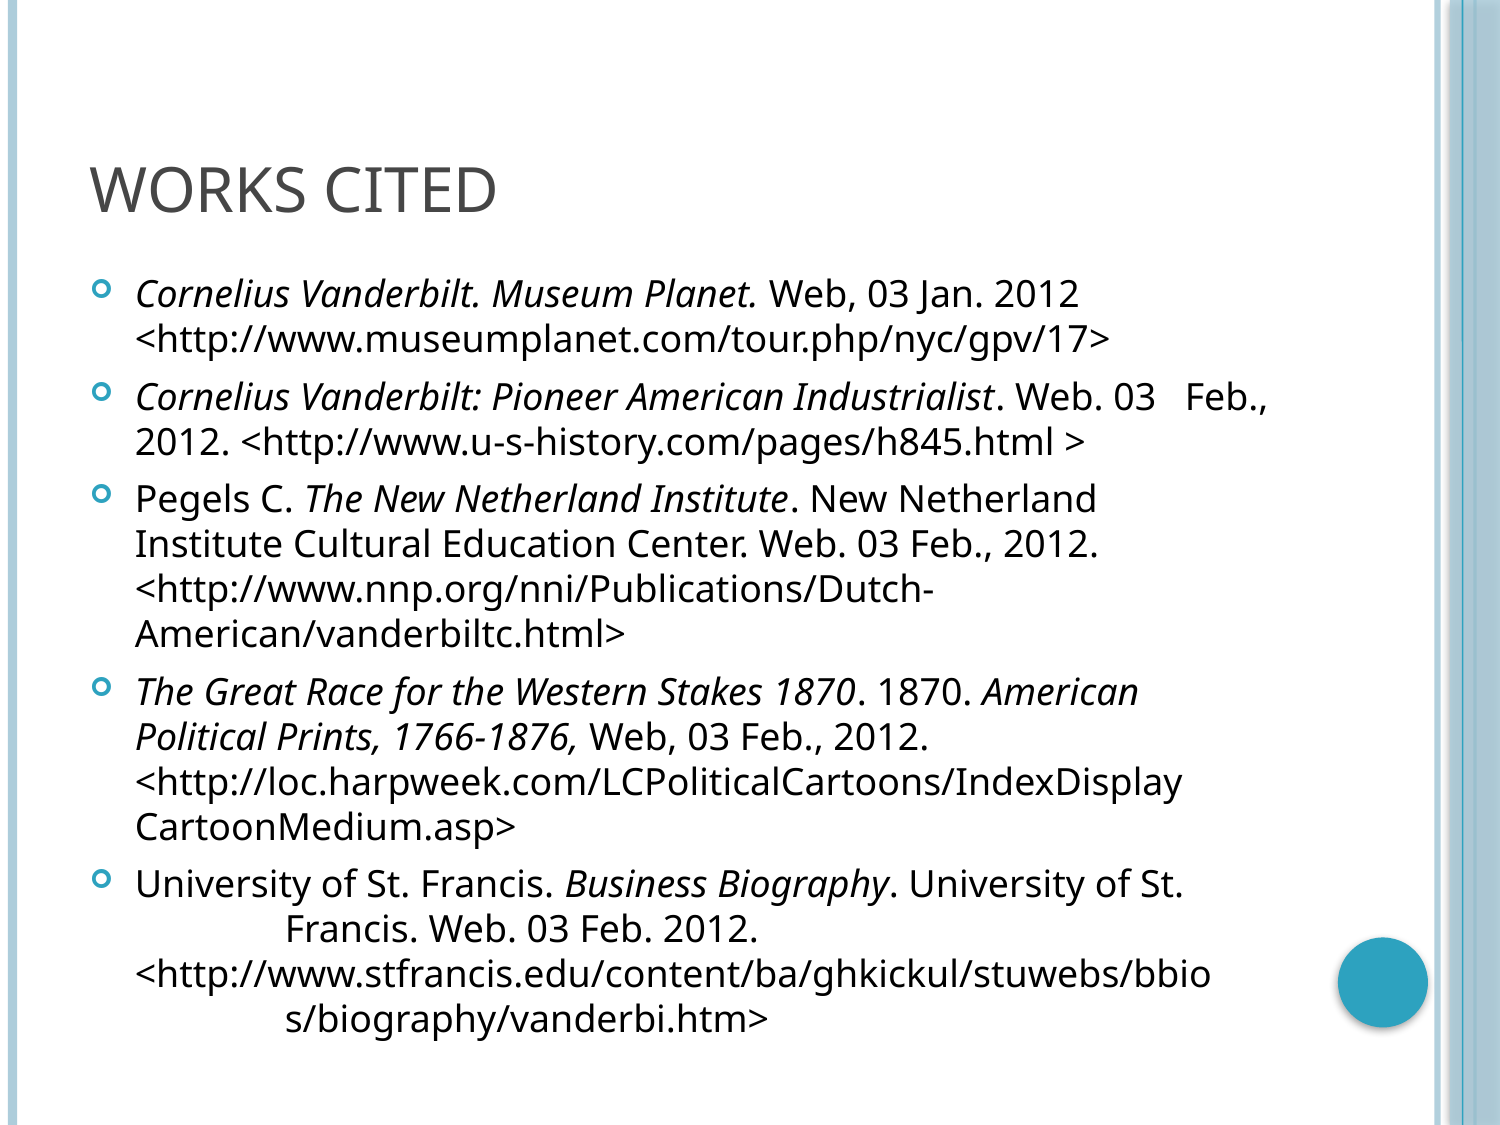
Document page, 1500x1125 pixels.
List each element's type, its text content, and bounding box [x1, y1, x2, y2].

title Works Cited [75, 45, 1300, 233]
list Cornelius Vanderbilt. Museum Planet. Web, 03 Jan. 2012 <http://www.museumplanet.com/tour.php/nyc/gpv/17> Cornelius Vanderbilt: Pioneer American Industrialist. Web. 03 Feb., 2012. <http://www.u-s-history.com/pages/h845.html > Pegels C. The New Netherland Institute. New Netherland Institute Cultural Education Center. Web. 03 Feb., 2012. <http://www.nnp.org/nni/Publications/Dutch- American/vanderbiltc.html> The Great Race for the Western Stakes 1870. 1870. American Political Prints, 1766-1876, Web, 03 Feb., 2012. <http://loc.harpweek.com/LCPoliticalCartoons/IndexDisplay CartoonMedium.asp> University of St. Francis. Business Biography. University of St. Francis. Web. 03 Feb. 2012. <http://www.stfrancis.edu/content/ba/ghkickul/stuwebs/bbio s/biography/vanderbi.htm> [75, 262, 1300, 1062]
